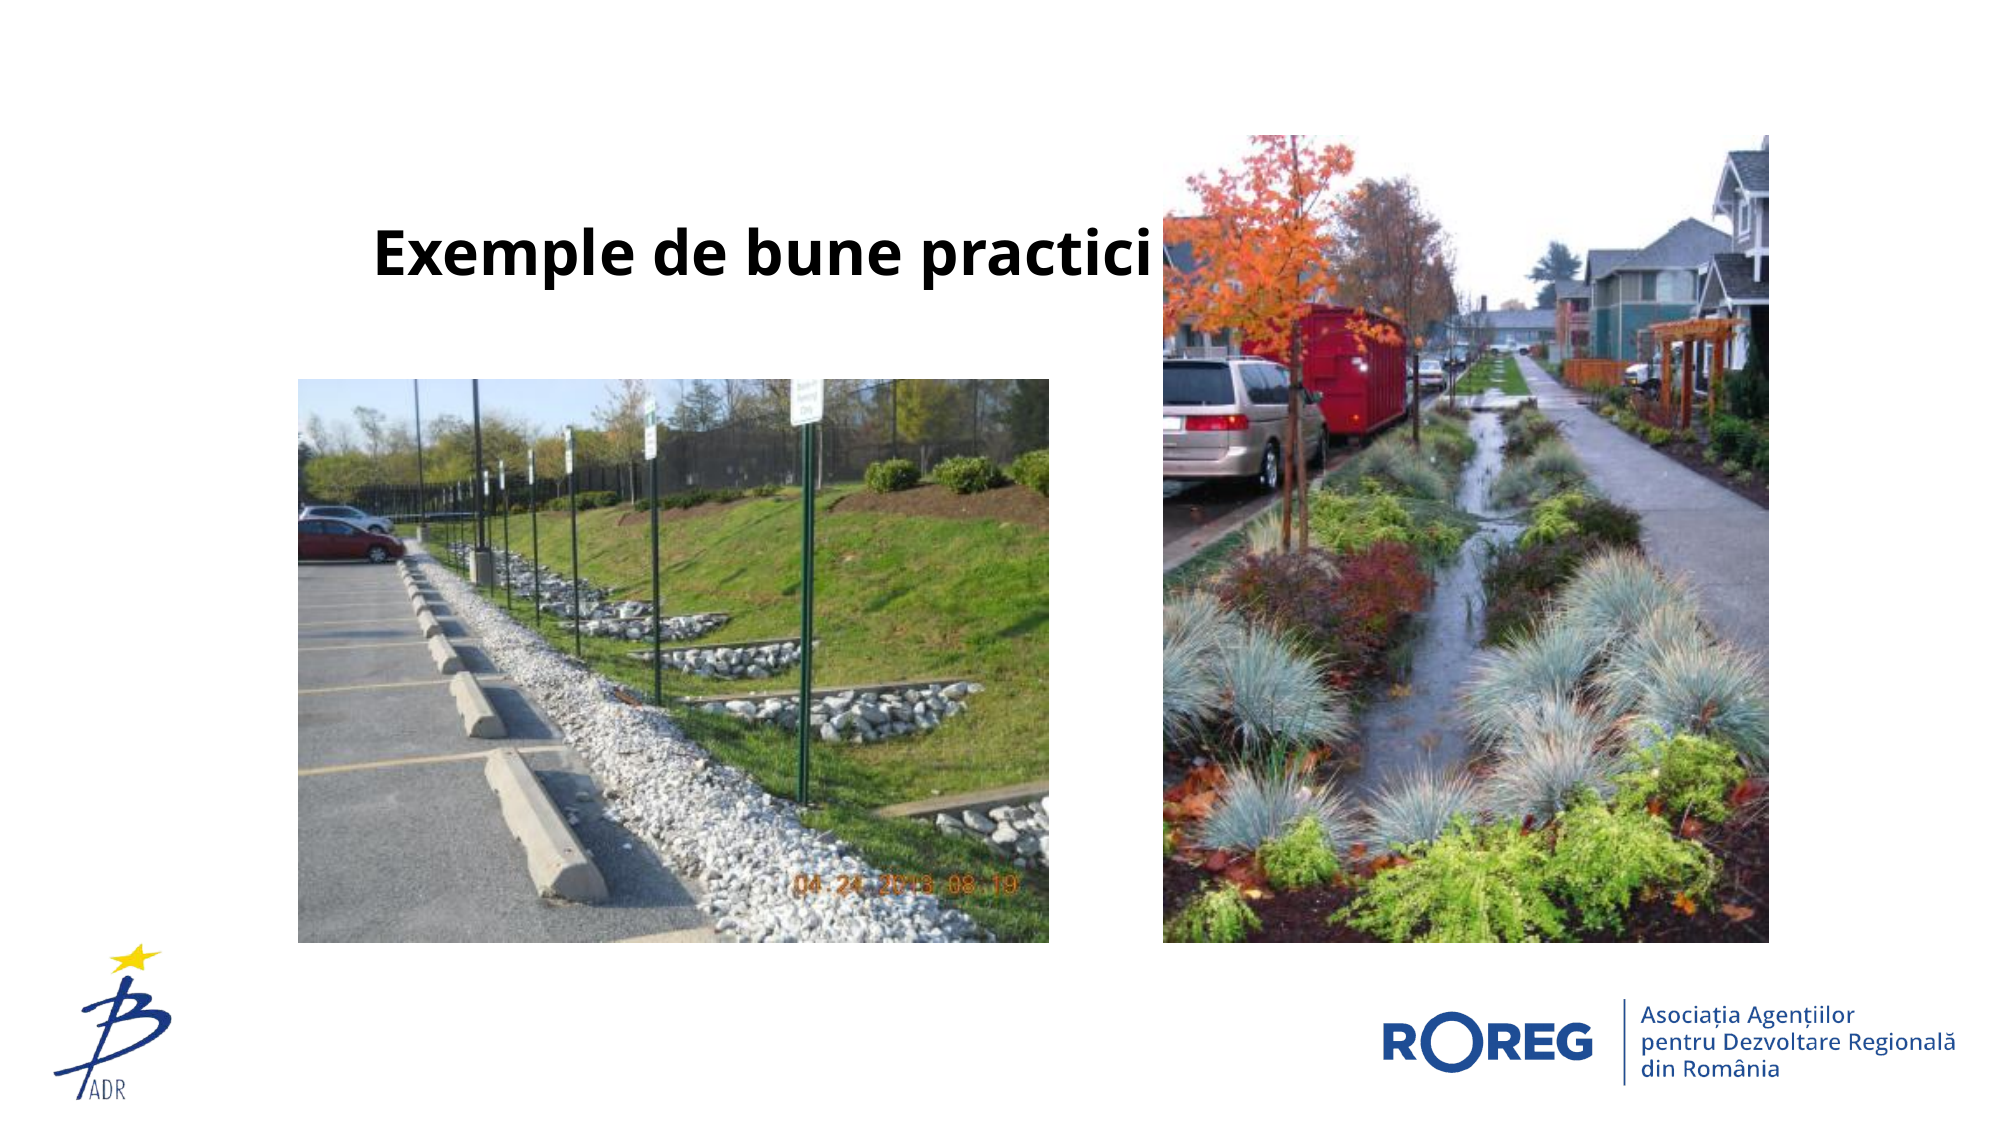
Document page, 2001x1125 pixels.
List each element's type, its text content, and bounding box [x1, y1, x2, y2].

text_box Exemple de bune practici [357, 58, 1595, 297]
picture [1163, 135, 1769, 943]
picture [1247, 980, 2000, 1108]
picture [39, 942, 206, 1108]
picture [298, 379, 1049, 943]
